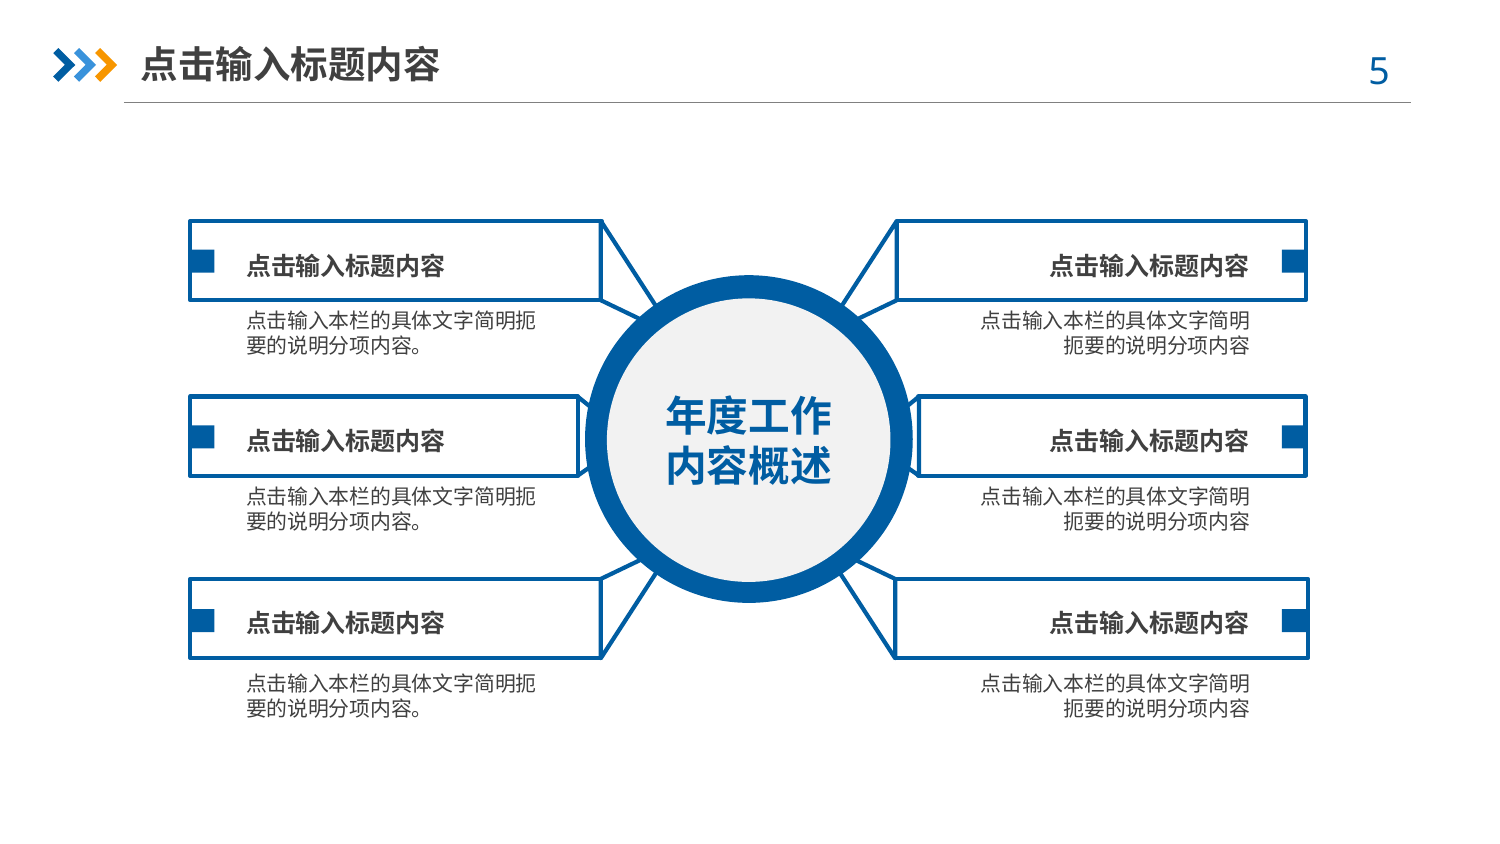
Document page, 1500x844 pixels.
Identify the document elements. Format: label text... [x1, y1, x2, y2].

text_box 点击输入本栏的具体文字简明扼要的说明分项内容。 [246, 335, 538, 343]
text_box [584, 274, 914, 604]
text_box 点击输入本栏的具体文字简明扼要的说明分项内容。 [246, 498, 538, 519]
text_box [831, 552, 1308, 659]
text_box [189, 552, 665, 659]
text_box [189, 220, 665, 328]
text_box 点击输入本栏的具体文字简明扼要的说明分项内容 [974, 335, 1251, 343]
text_box 点击输入本栏的具体文字简明扼要的说明分项内容。 [246, 684, 538, 706]
text_box 点击输入标题内容 [140, 32, 491, 95]
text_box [832, 220, 1306, 328]
text_box 点击输入本栏的具体文字简明扼要的说明分项内容 [974, 685, 1251, 706]
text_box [918, 396, 1306, 476]
text_box 点击输入本栏的具体文字简明扼要的说明分项内容 [974, 498, 1251, 519]
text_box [189, 396, 579, 476]
